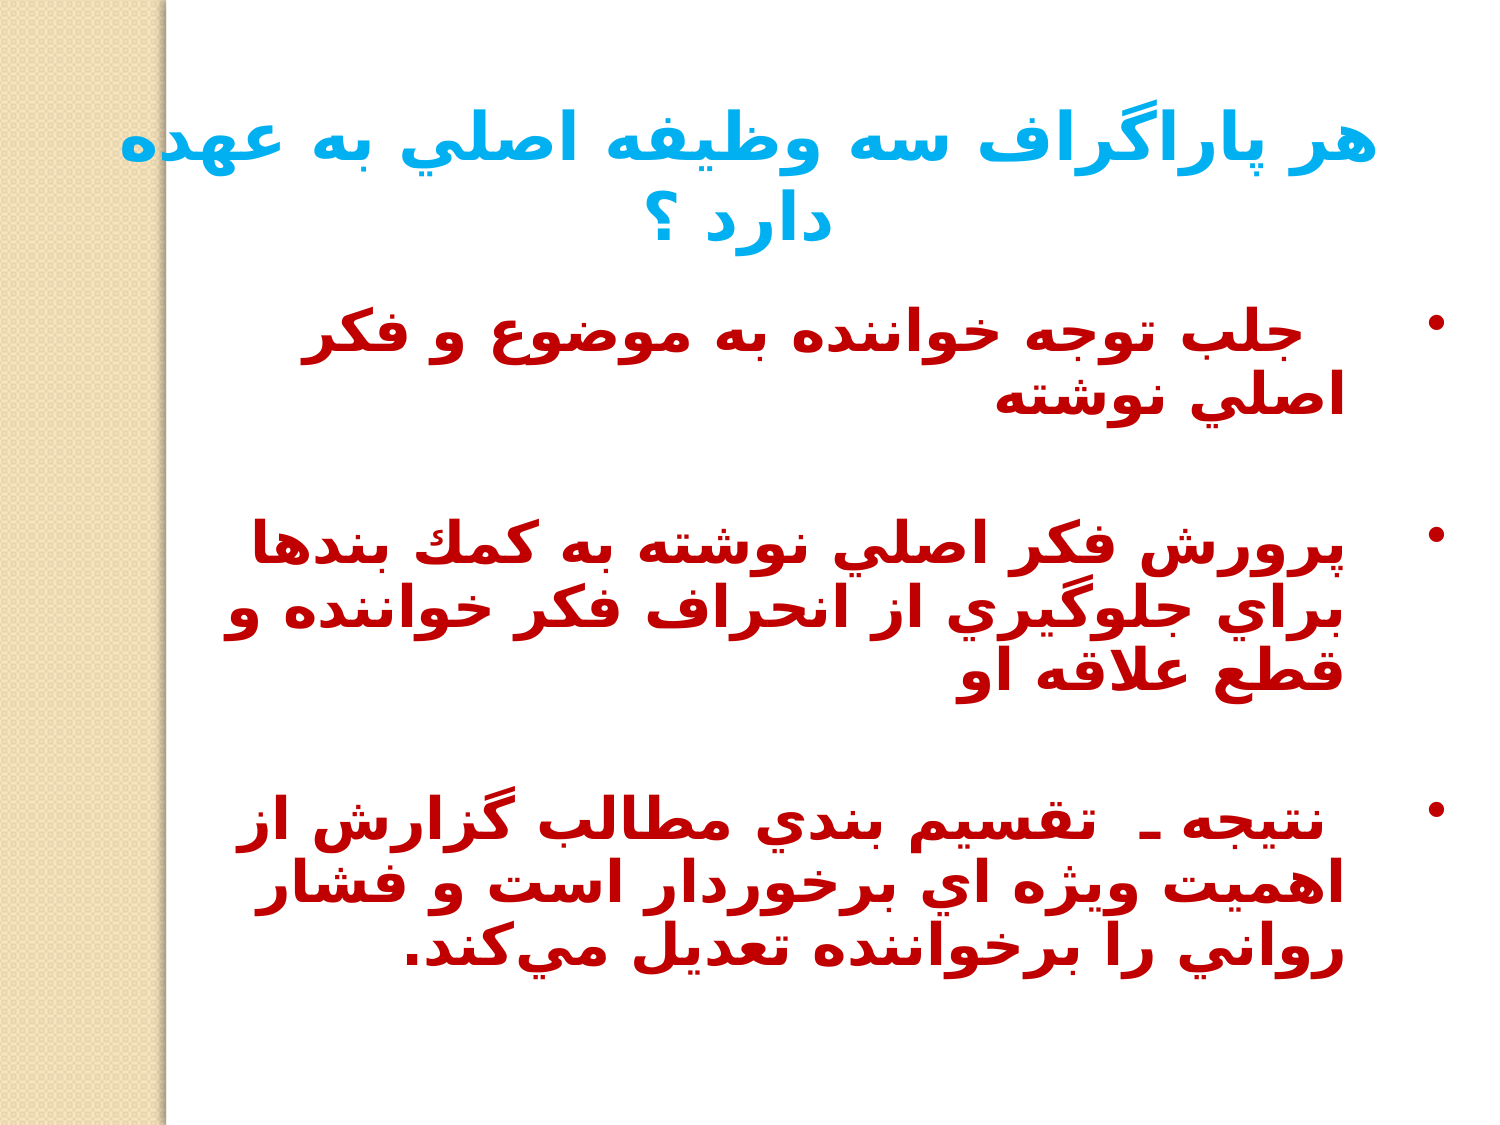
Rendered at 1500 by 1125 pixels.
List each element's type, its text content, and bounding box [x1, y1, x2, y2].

text_box هر پاراگراف سه وظيفه اصلي به عهده دارد ؟ [74, 79, 1425, 268]
text_box جلب توجه خواننده به موضوع و فكر اصلي نوشته پرورش فكر اصلي نوشته به كمك بندها براي جلوگيري از انحراف فكر خواننده و قطع علاقه او نتيجه ـ تقسيم بندي مطالب گزارش از اهميت ويژه اي برخوردار است و فشار رواني را برخواننده تعديل مي‌كند. [174, 212, 1463, 1125]
